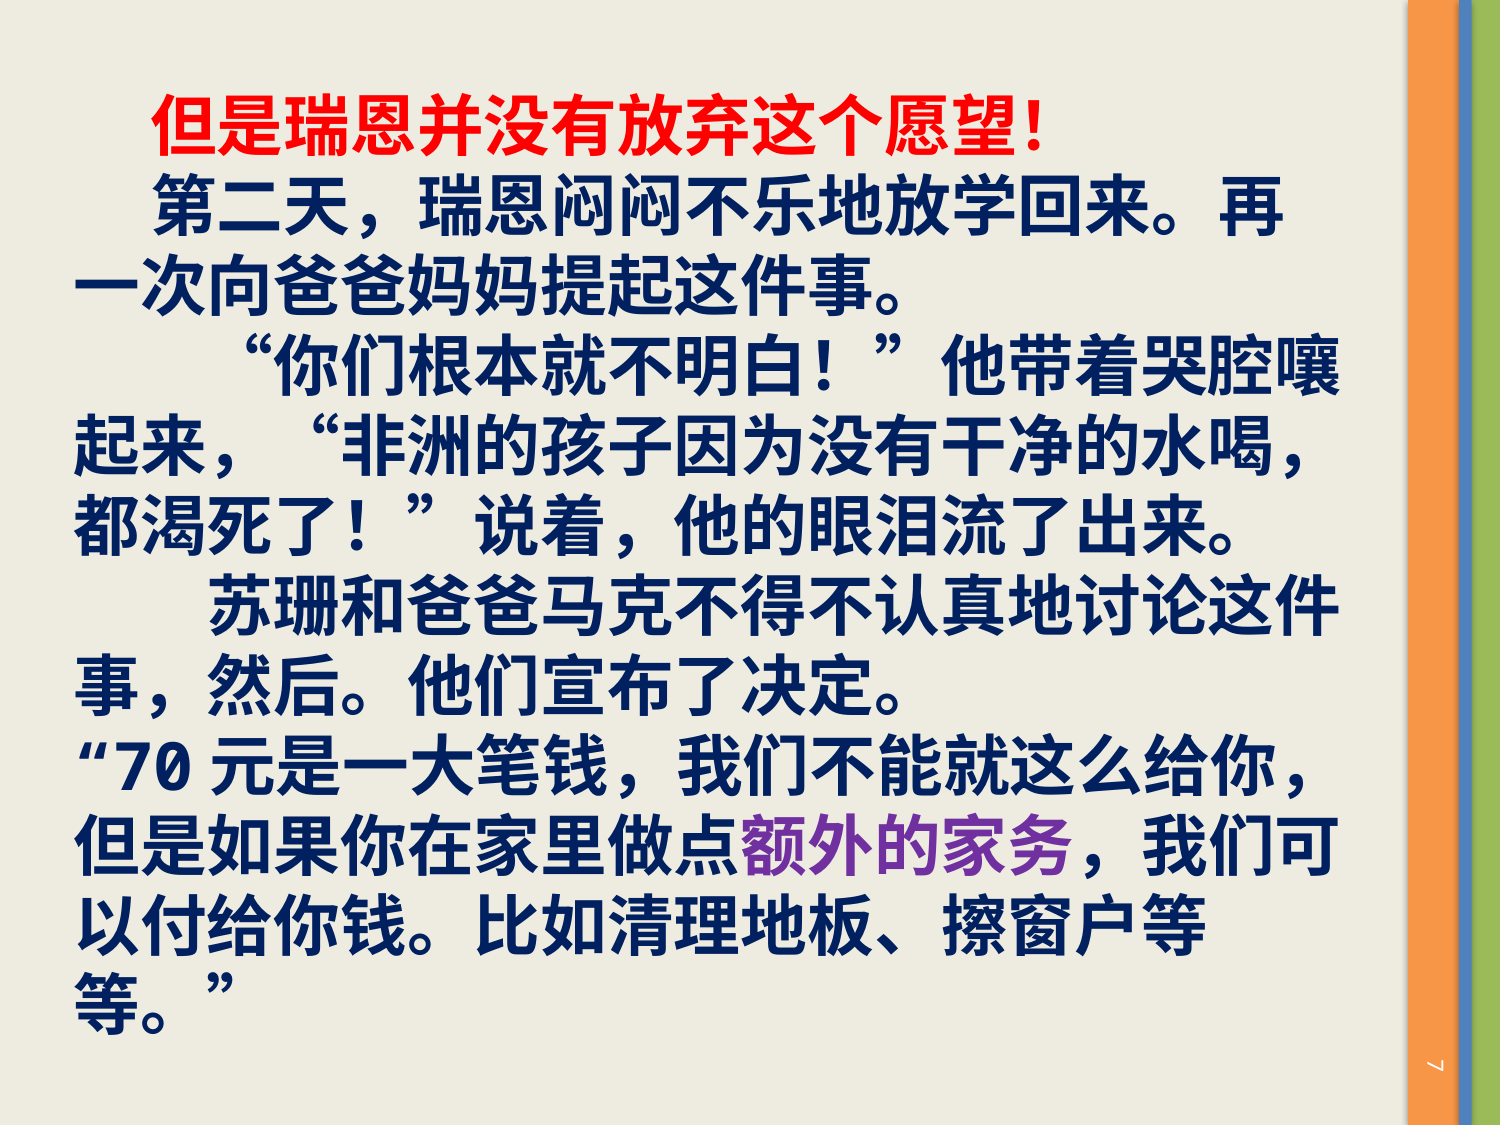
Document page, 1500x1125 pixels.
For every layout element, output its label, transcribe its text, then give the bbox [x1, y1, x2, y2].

slide_number 7 [1407, 928, 1468, 1088]
text_box 但是瑞恩并没有放弃这个愿望！ 第二天，瑞恩闷闷不乐地放学回来。再一次向爸爸妈妈提起这件事。 “你们根本就不明白！”他带着哭腔嚷起来，“非洲的孩子因为没有干净的水喝，都渴死了！”说着，他的眼泪流了出来。 苏珊和爸爸马克不得不认真地讨论这件事，然后。他们宣布了决定。 “70元是一大笔钱，我们不能就这么给你，但是如果你在家里做点额外的家务，我们可以付给你钱。比如清理地板、擦窗户等等。” [58, 37, 1363, 1090]
